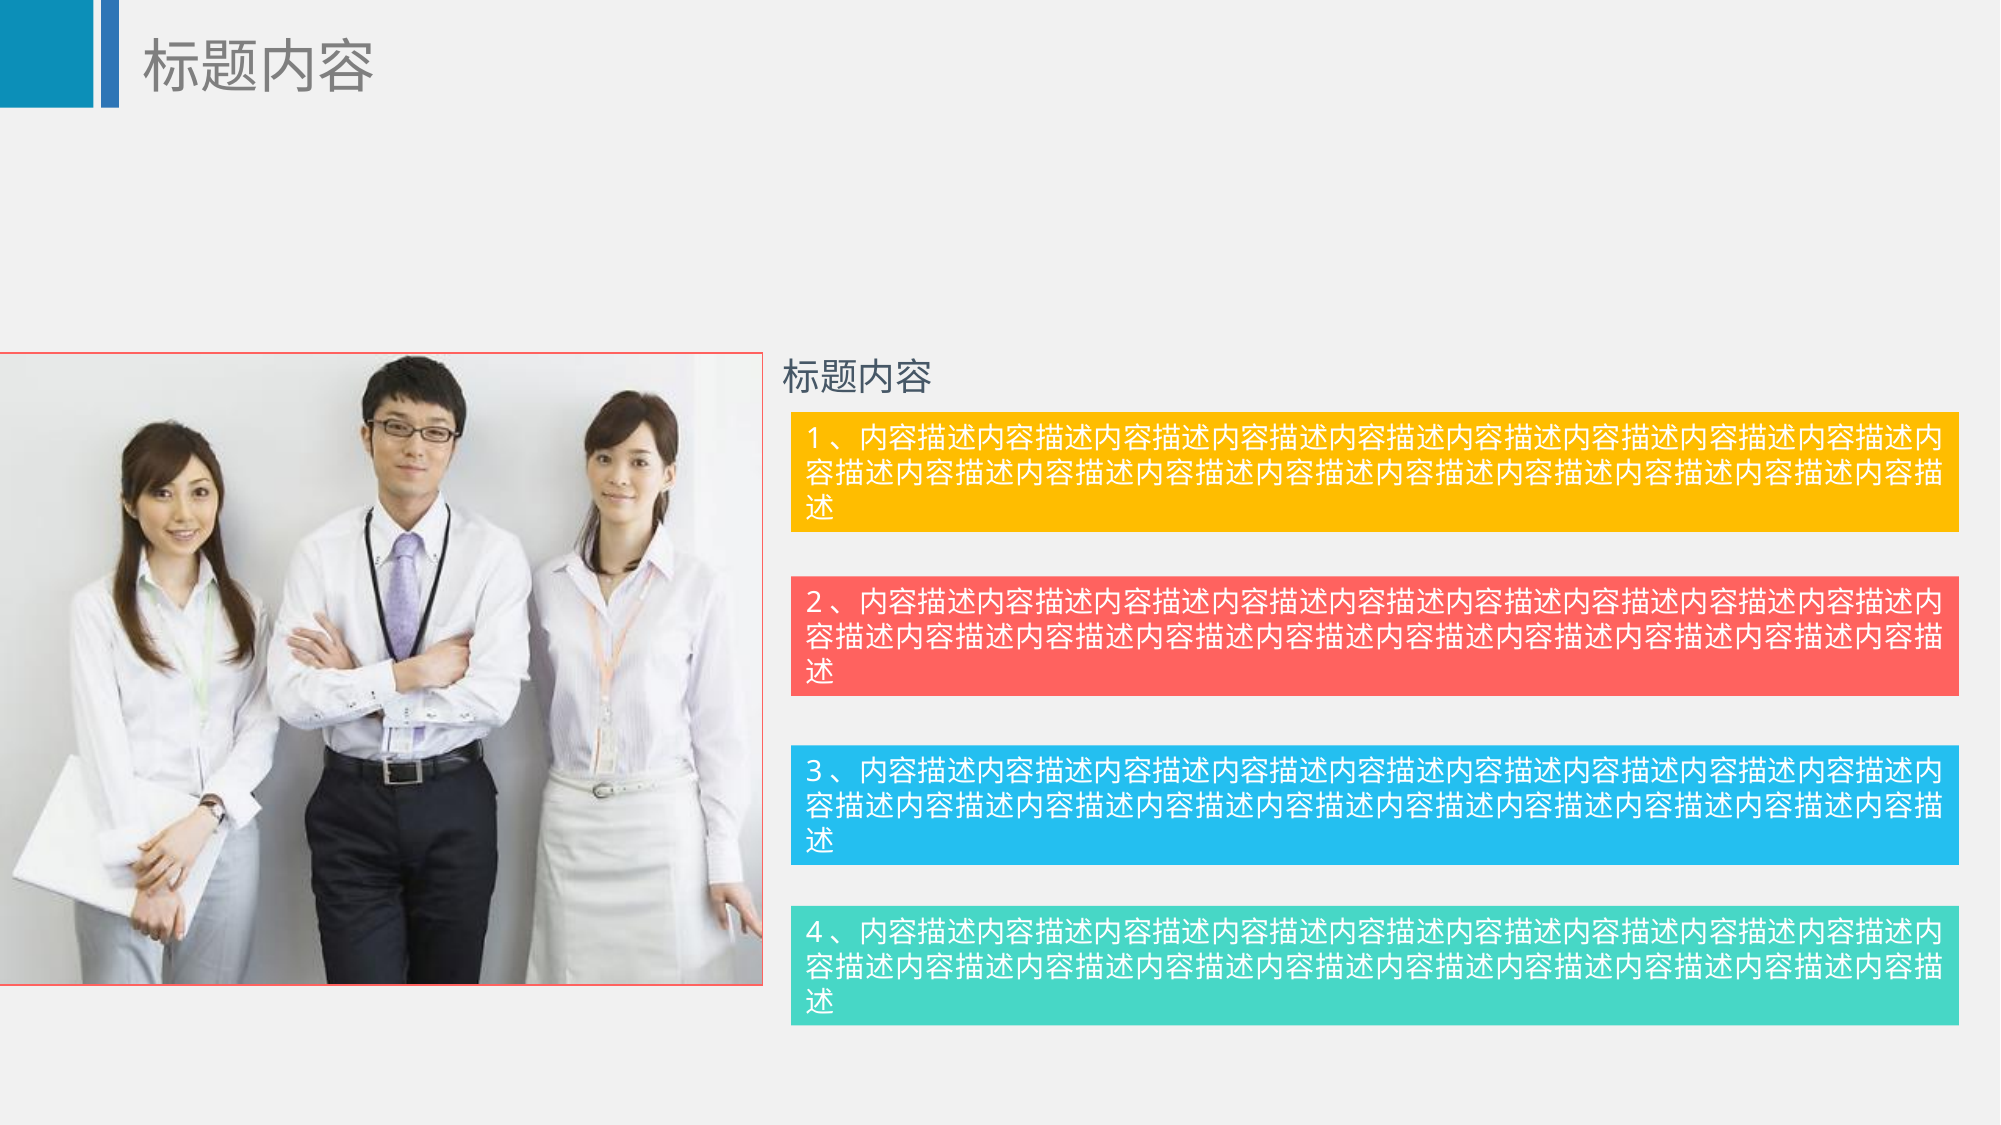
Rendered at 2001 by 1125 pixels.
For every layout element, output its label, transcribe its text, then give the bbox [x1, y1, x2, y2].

text_box 标题内容 [127, 21, 442, 107]
text_box 4、内容描述内容描述内容描述内容描述内容描述内容描述内容描述内容描述内容描述内容描述内容描述内容描述内容描述内容描述内容描述内容描述内容描述内容描述内容描述 [791, 905, 1959, 1026]
text_box 标题内容 [768, 345, 950, 406]
text_box 3、内容描述内容描述内容描述内容描述内容描述内容描述内容描述内容描述内容描述内容描述内容描述内容描述内容描述内容描述内容描述内容描述内容描述内容描述内容描述 [791, 745, 1959, 865]
picture [0, 353, 762, 985]
text_box [0, 0, 94, 108]
text_box 2、内容描述内容描述内容描述内容描述内容描述内容描述内容描述内容描述内容描述内容描述内容描述内容描述内容描述内容描述内容描述内容描述内容描述内容描述内容描述 [791, 576, 1959, 696]
text_box 1、内容描述内容描述内容描述内容描述内容描述内容描述内容描述内容描述内容描述内容描述内容描述内容描述内容描述内容描述内容描述内容描述内容描述内容描述内容描述 [791, 412, 1959, 532]
text_box [101, 0, 119, 108]
